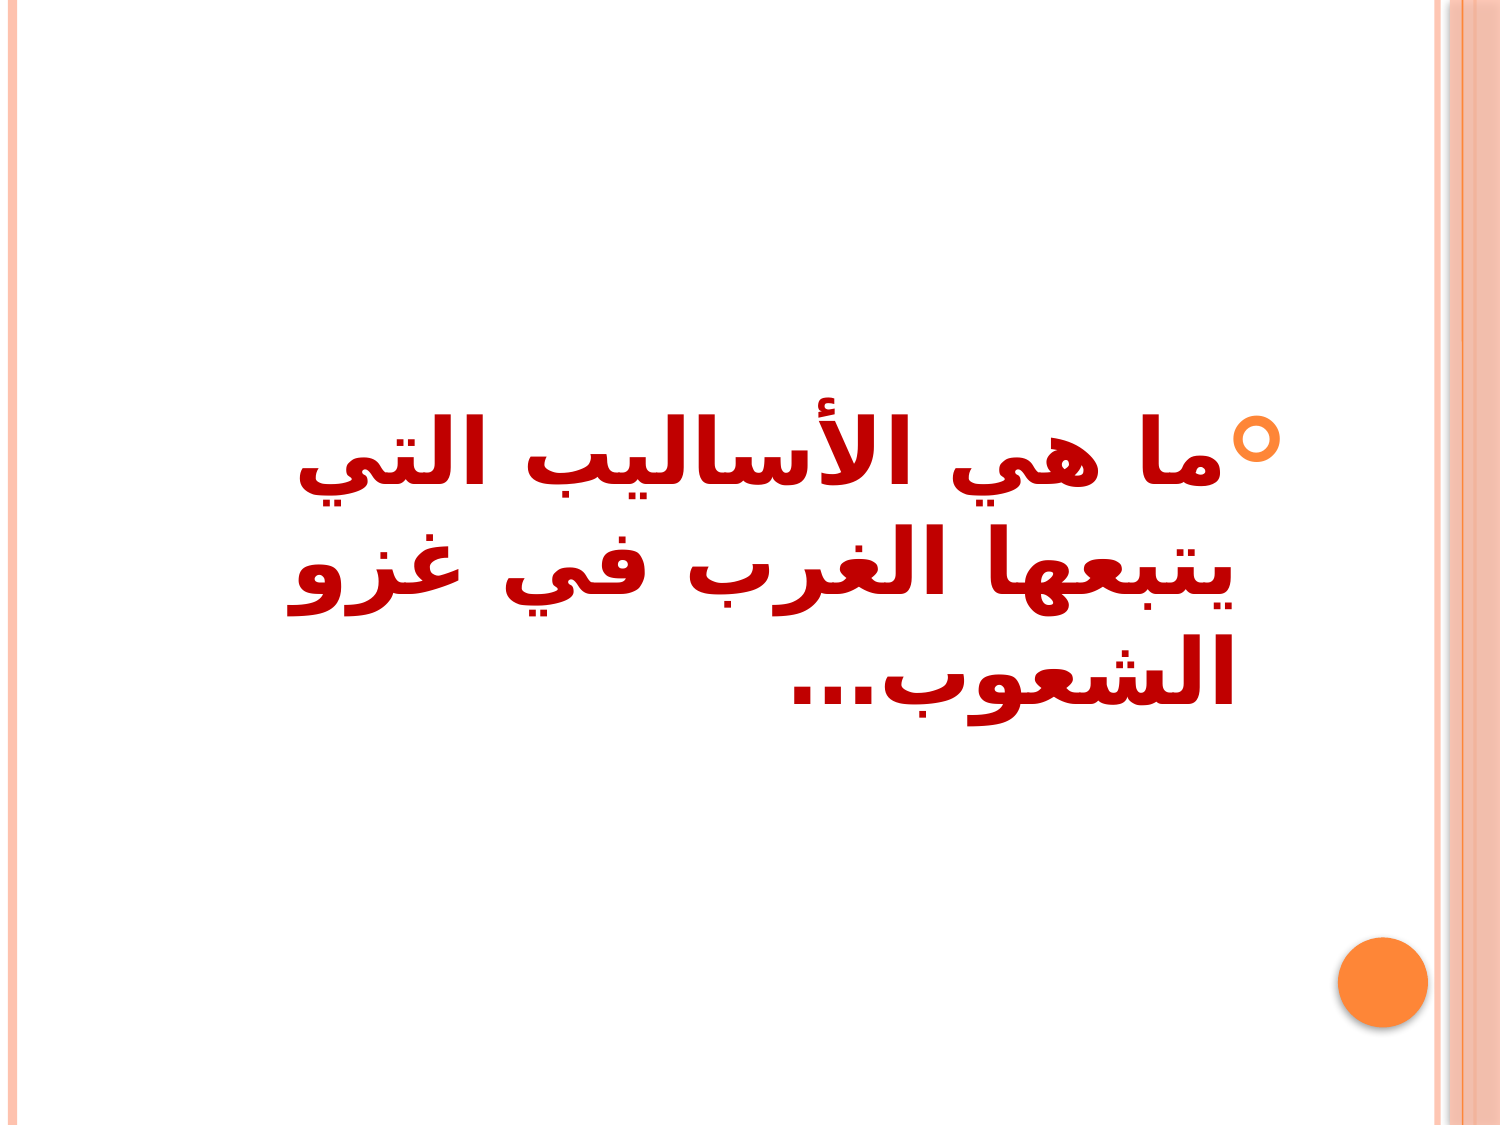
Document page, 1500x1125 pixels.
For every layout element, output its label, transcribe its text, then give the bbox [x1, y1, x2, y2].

list ما هي الأساليب التي يتبعها الغرب في غزو الشعوب… [75, 262, 1300, 1062]
